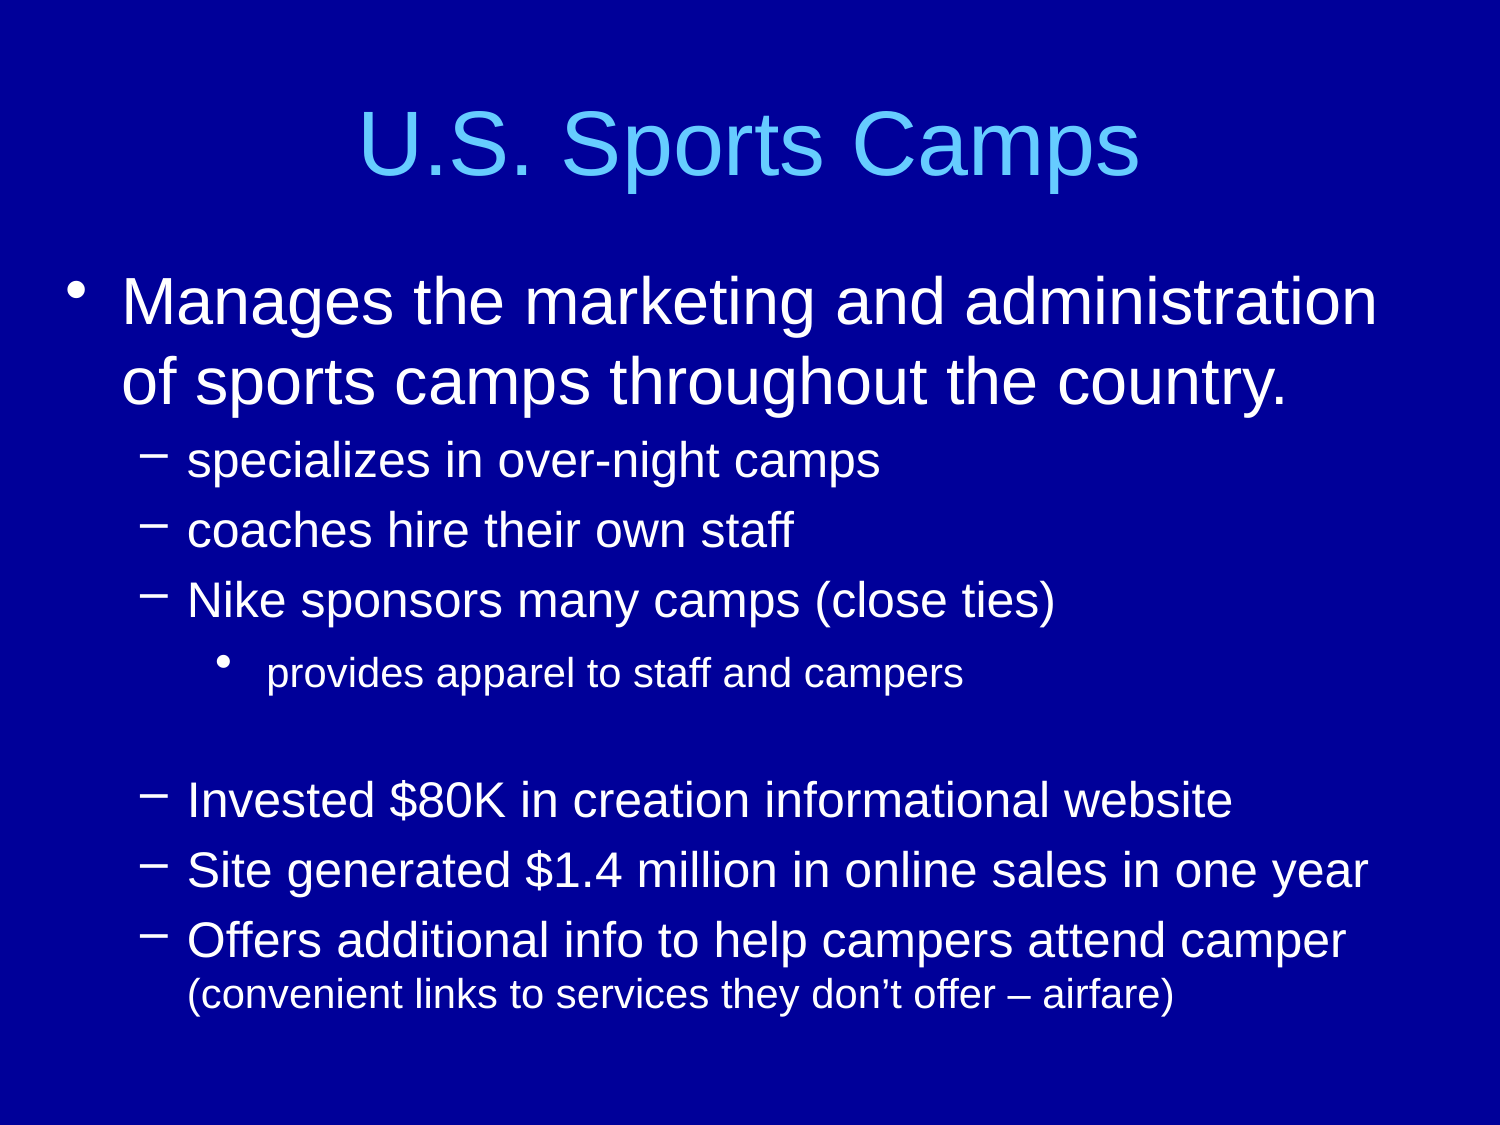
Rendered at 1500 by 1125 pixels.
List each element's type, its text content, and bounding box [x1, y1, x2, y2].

list Manages the marketing and administration of sports camps throughout the country. specializes in over-night camps coaches hire their own staff Nike sponsors many camps (close ties) provides apparel to staff and campers Invested $80K in creation informational website Site generated $1.4 million in online sales in one year Offers additional info to help campers attend camper (convenient links to services they don’t offer – airfare) [49, 249, 1451, 976]
title U.S. Sports Camps [74, 44, 1426, 233]
